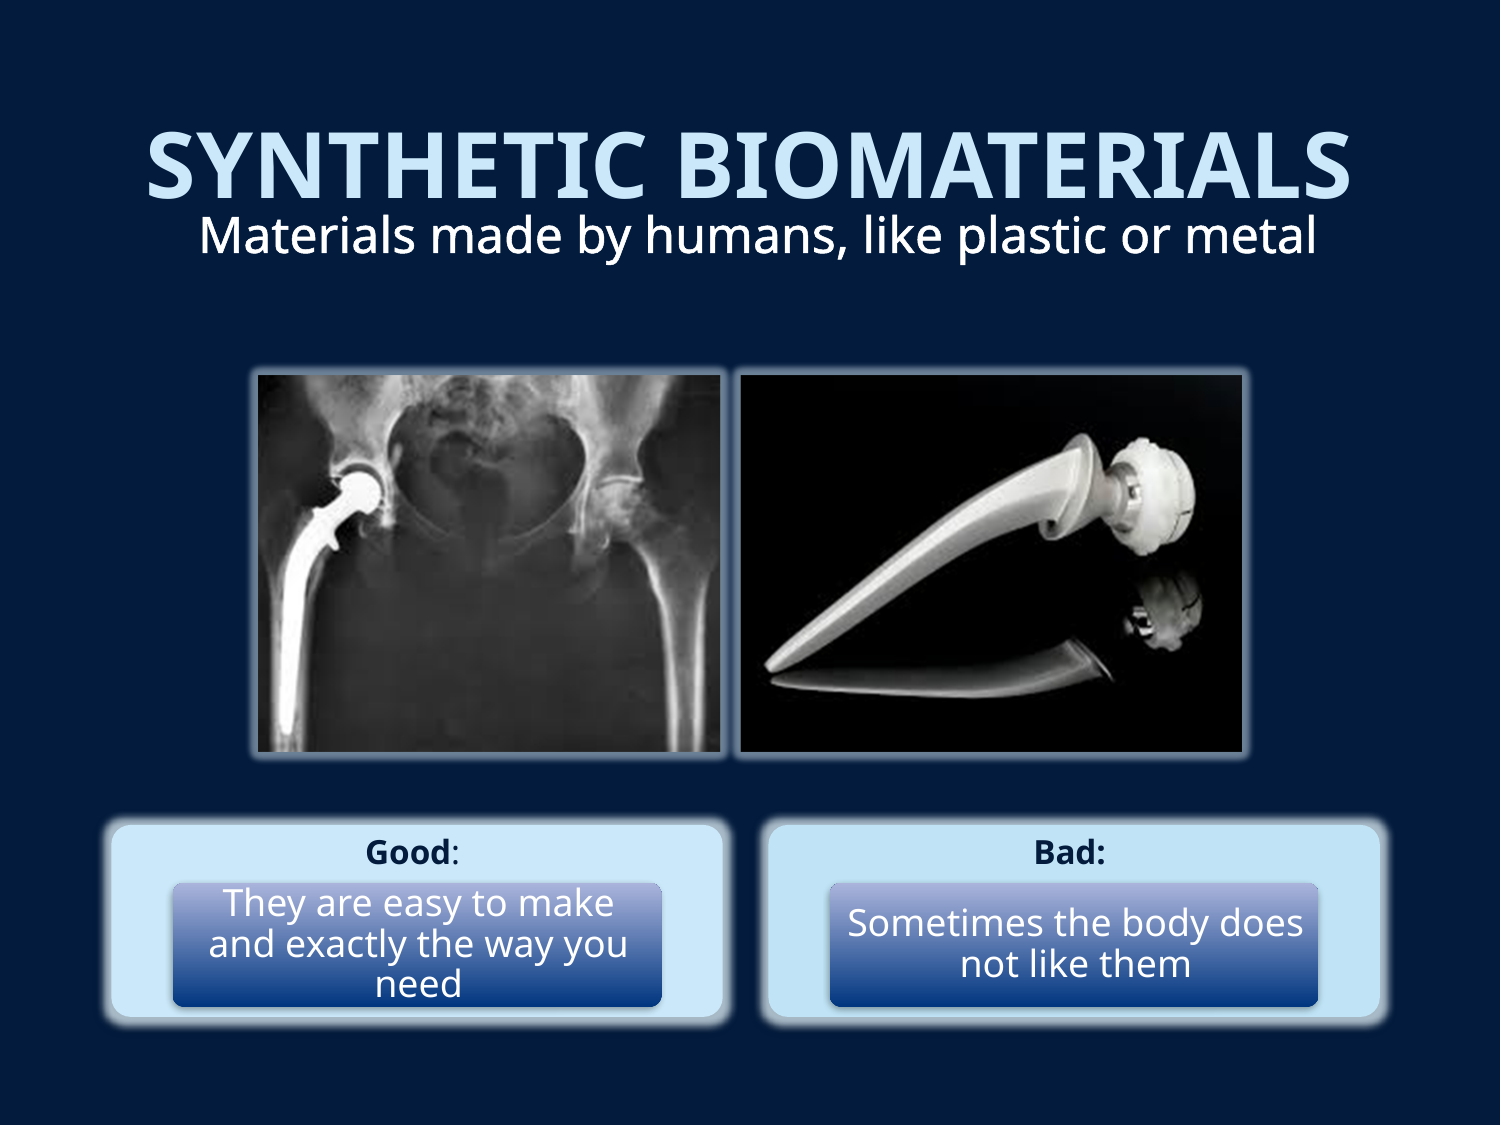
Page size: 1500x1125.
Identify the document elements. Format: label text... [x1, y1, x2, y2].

picture [241, 358, 1259, 769]
text_box SYNTHETIC BIOMATERIALS [130, 99, 1369, 225]
text_box Materials made by humans, like plastic or metal [91, 195, 1409, 271]
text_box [110, 824, 1381, 1018]
